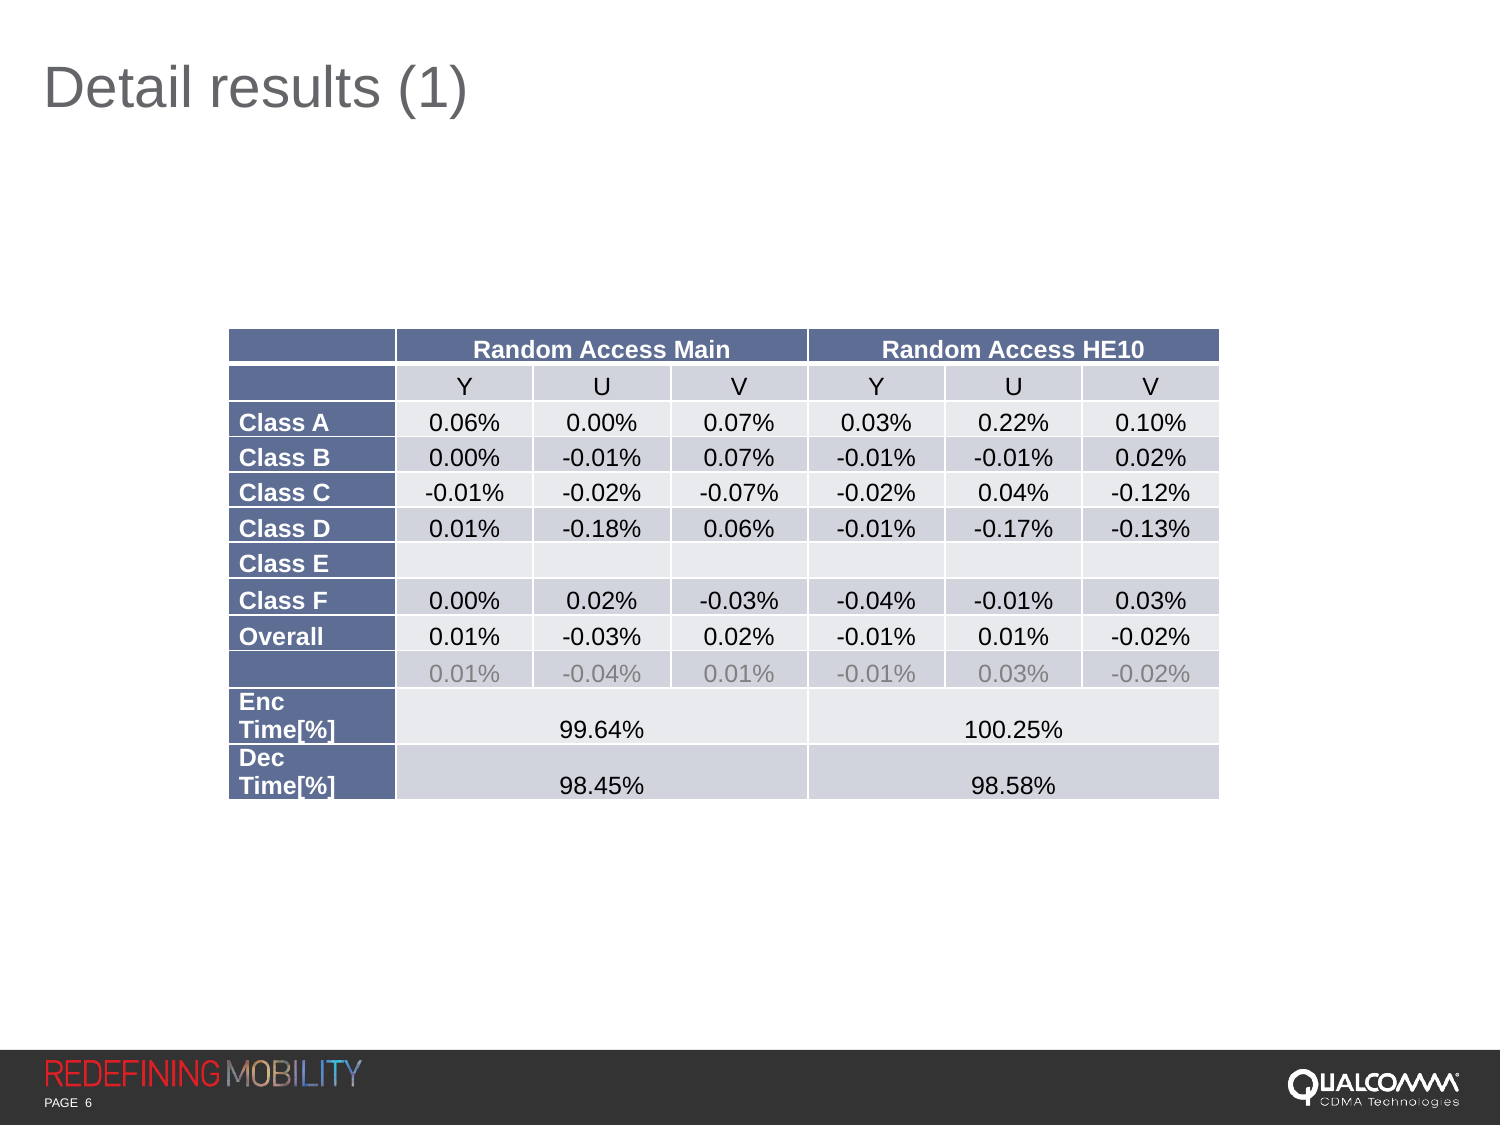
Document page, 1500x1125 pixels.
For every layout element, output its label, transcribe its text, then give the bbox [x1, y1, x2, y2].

table_cell U [534, 366, 670, 400]
table_cell -0.13% [1083, 508, 1219, 541]
table_cell 0.02% [672, 616, 807, 650]
table_cell Enc Time[%] [229, 689, 395, 743]
table_cell -0.01% [946, 579, 1081, 614]
table_cell 99.64% [397, 689, 807, 743]
table_cell Class E [229, 543, 395, 577]
table_cell 0.06% [397, 402, 532, 436]
table_cell Class B [229, 437, 395, 471]
table_cell 0.02% [1083, 437, 1219, 471]
table_cell 0.06% [672, 508, 807, 541]
table_cell [672, 543, 807, 577]
table_cell -0.01% [809, 508, 944, 541]
table_cell 0.03% [809, 402, 944, 436]
table_cell -0.01% [809, 437, 944, 471]
table_cell 0.01% [397, 508, 532, 541]
table_cell [809, 543, 944, 577]
table_cell -0.12% [1083, 473, 1219, 506]
table_cell 0.02% [534, 579, 670, 614]
table_cell 0.10% [1083, 402, 1219, 436]
table_cell 98.45% [397, 745, 807, 799]
table_cell 0.00% [397, 437, 532, 471]
table_cell 0.01% [946, 616, 1081, 650]
table_cell -0.01% [946, 437, 1081, 471]
table_cell [1083, 543, 1219, 577]
table_cell 0.07% [672, 402, 807, 436]
table_cell Class C [229, 473, 395, 506]
table_cell 0.04% [946, 473, 1081, 506]
table_cell V [672, 366, 807, 400]
table_cell Class F [229, 579, 395, 614]
table_cell [397, 543, 532, 577]
table_cell 0.22% [946, 402, 1081, 436]
table_cell Overall [229, 616, 395, 650]
table_cell [229, 366, 395, 400]
table_cell 0.00% [534, 402, 670, 436]
picture [1278, 1058, 1478, 1114]
table_cell 0.01% [397, 651, 532, 687]
table_cell -0.17% [946, 508, 1081, 541]
table_cell 0.01% [672, 651, 807, 687]
table_cell 0.03% [1083, 579, 1219, 614]
table_cell 98.58% [809, 745, 1219, 799]
table_cell -0.07% [672, 473, 807, 506]
table_cell Class A [229, 402, 395, 436]
table_cell -0.03% [534, 616, 670, 650]
table_cell V [1083, 366, 1219, 400]
table_cell 0.07% [672, 437, 807, 471]
table_cell 0.01% [397, 616, 532, 650]
table_cell Class D [229, 508, 395, 541]
table_cell 100.25% [809, 689, 1219, 743]
table_cell [534, 543, 670, 577]
table_cell -0.18% [534, 508, 670, 541]
table_cell -0.02% [809, 473, 944, 506]
table_cell -0.01% [809, 616, 944, 650]
table_cell Dec Time[%] [229, 745, 395, 799]
table_cell -0.01% [534, 437, 670, 471]
table_header [229, 329, 395, 361]
table_cell Y [397, 366, 532, 400]
table_cell -0.01% [397, 473, 532, 506]
table_cell [946, 543, 1081, 577]
table_header Random Access Main [397, 329, 807, 361]
table_cell -0.01% [809, 651, 944, 687]
table_cell -0.04% [809, 579, 944, 614]
table_cell -0.02% [1083, 616, 1219, 650]
picture [30, 1048, 372, 1099]
table_cell 0.03% [946, 651, 1081, 687]
table_header Random Access HE10 [809, 329, 1219, 361]
table_cell Y [809, 366, 944, 400]
table_cell -0.03% [672, 579, 807, 614]
table_cell [229, 651, 395, 687]
table_cell U [946, 366, 1081, 400]
table_cell -0.02% [1083, 651, 1219, 687]
table_cell 0.00% [397, 579, 532, 614]
title Detail results (1) [28, 44, 1462, 138]
table_cell -0.04% [534, 651, 670, 687]
table_cell -0.02% [534, 473, 670, 506]
